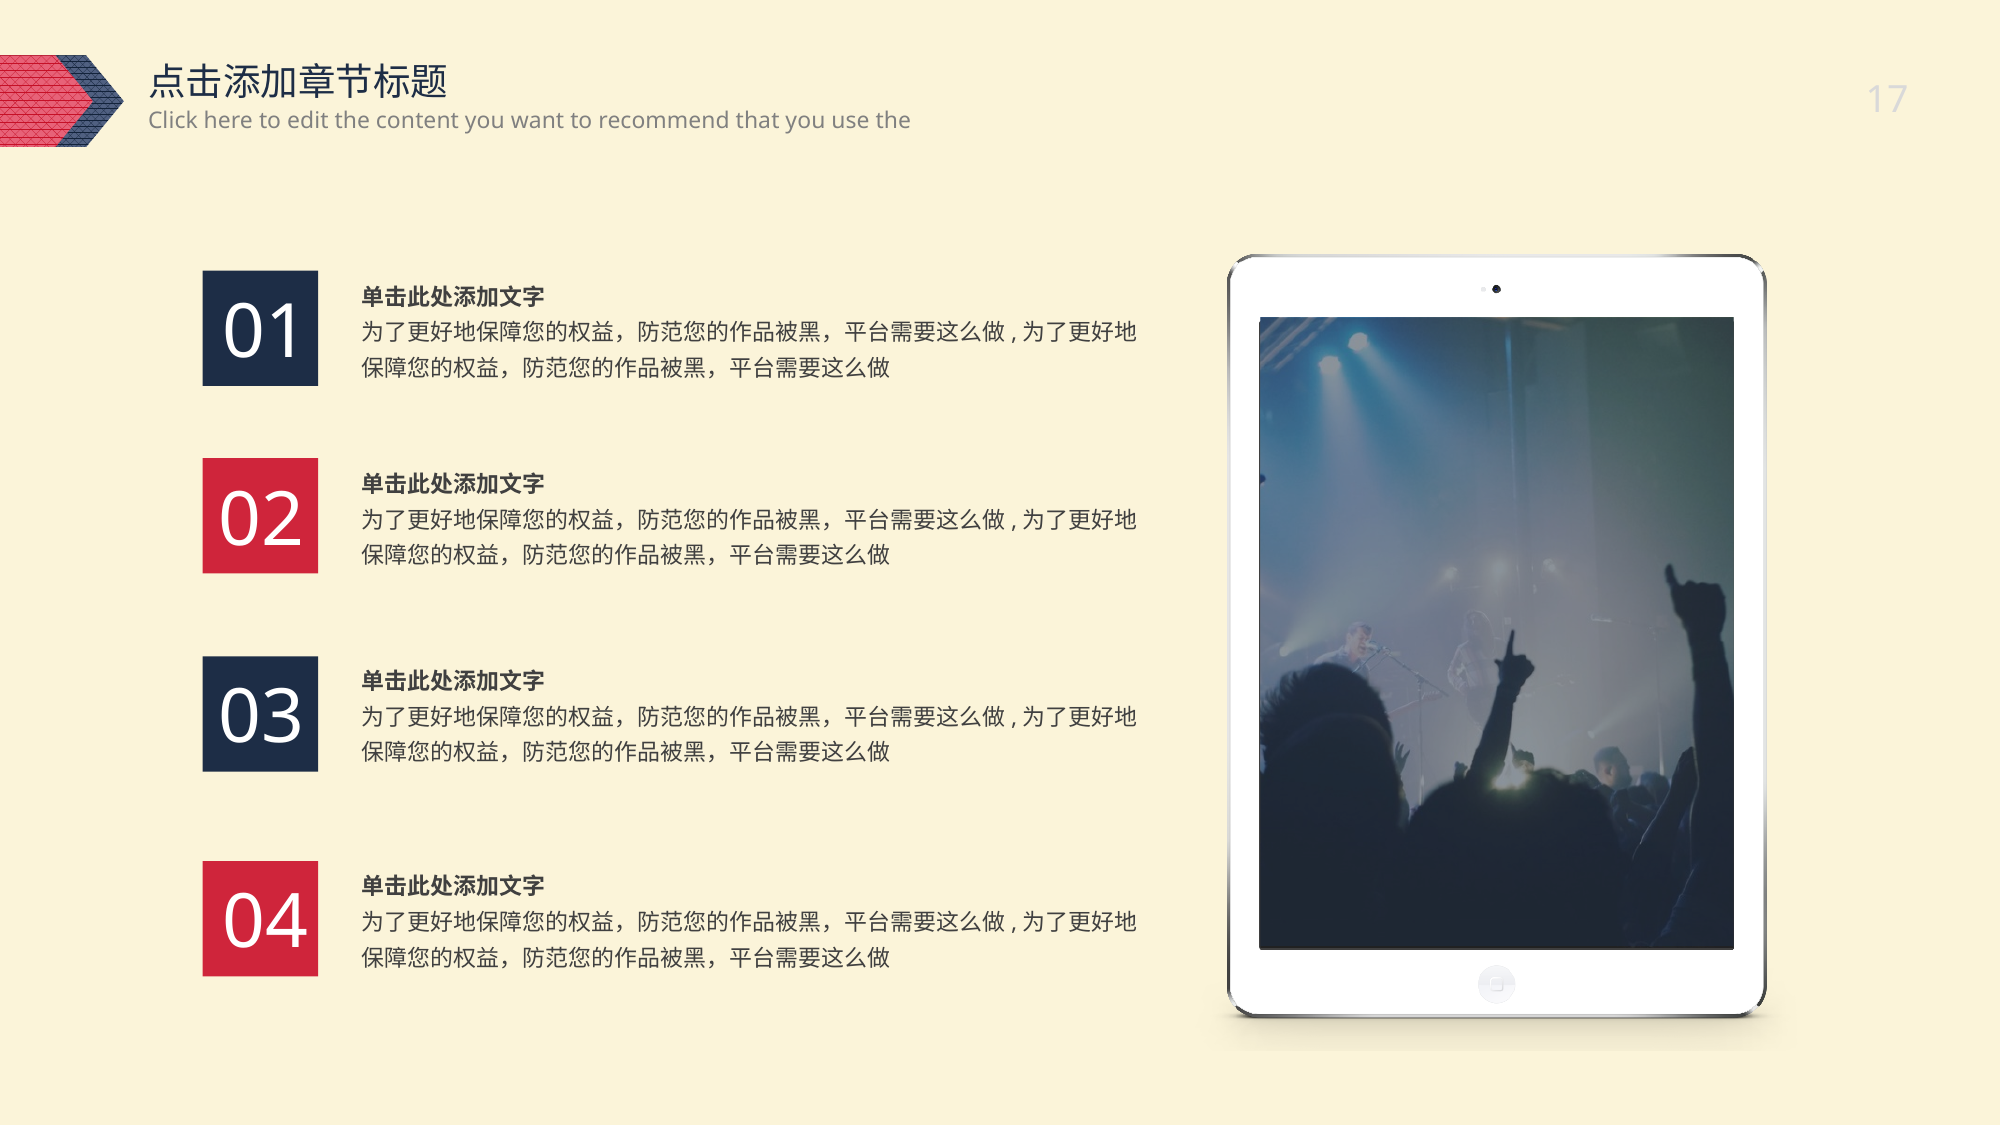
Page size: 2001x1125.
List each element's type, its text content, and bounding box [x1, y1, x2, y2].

text_box [202, 860, 319, 977]
text_box [202, 655, 319, 773]
text_box 03 [203, 659, 320, 765]
text_box 01 [207, 275, 323, 381]
text_box [202, 457, 319, 574]
text_box 单击此处添加文字 为了更好地保障您的权益，防范您的作品被黑，平台需要这么做,为了更好地保障您的权益，防范您的作品被黑，平台需要这么做 [346, 266, 1166, 389]
list 点击添加章节标题 [133, 55, 1427, 101]
text_box [202, 270, 319, 387]
list Click here to edit the content you want to recommend that you use the [133, 101, 1427, 152]
text_box 单击此处添加文字 为了更好地保障您的权益，防范您的作品被黑，平台需要这么做,为了更好地保障您的权益，防范您的作品被黑，平台需要这么做 [346, 651, 1166, 773]
text_box 单击此处添加文字 为了更好地保障您的权益，防范您的作品被黑，平台需要这么做,为了更好地保障您的权益，防范您的作品被黑，平台需要这么做 [346, 856, 1166, 979]
text_box 02 [203, 463, 320, 568]
picture [1176, 217, 1798, 1051]
text_box 单击此处添加文字 为了更好地保障您的权益，防范您的作品被黑，平台需要这么做,为了更好地保障您的权益，防范您的作品被黑，平台需要这么做 [346, 454, 1166, 576]
text_box 04 [207, 865, 323, 970]
